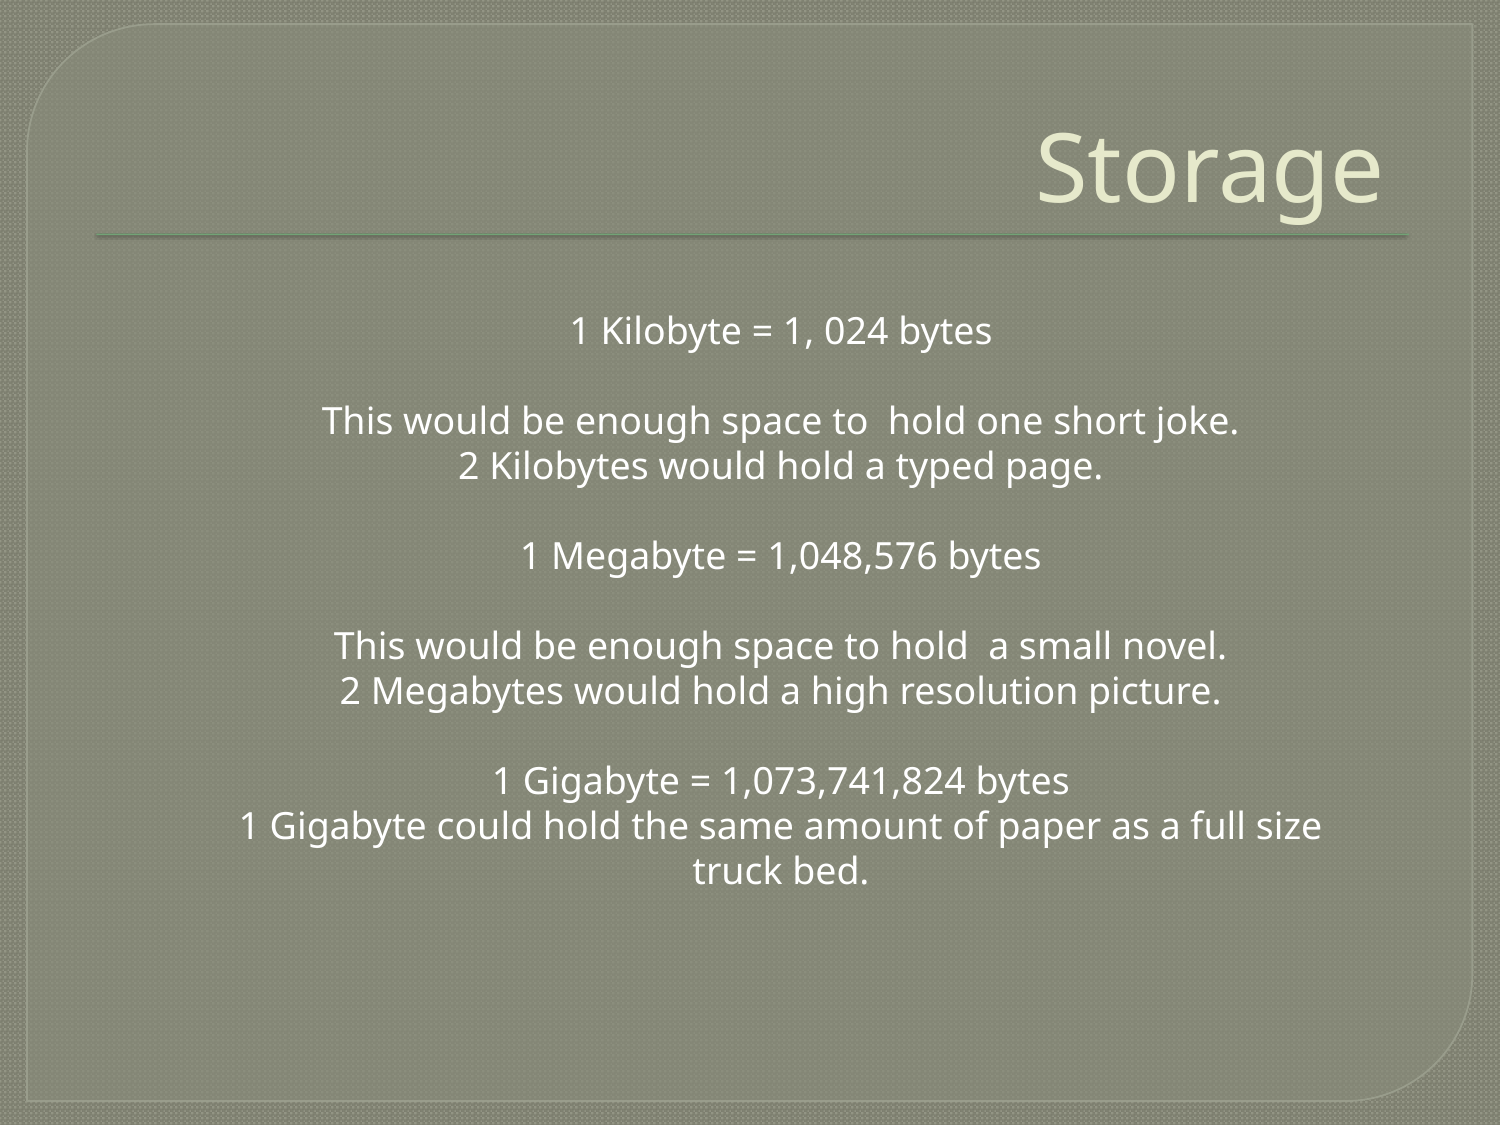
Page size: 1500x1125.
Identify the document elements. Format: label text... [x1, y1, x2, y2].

title Storage [75, 41, 1425, 229]
text_box 1 Kilobyte = 1, 024 bytes This would be enough space to hold one short joke. 2 Kilobytes would hold a typed page. 1 Megabyte = 1,048,576 bytes This would be enough space to hold a small novel. 2 Megabytes would hold a high resolution picture. 1 Gigabyte = 1,073,741,824 bytes 1 Gigabyte could hold the same amount of paper as a full size truck bed. [187, 299, 1375, 990]
